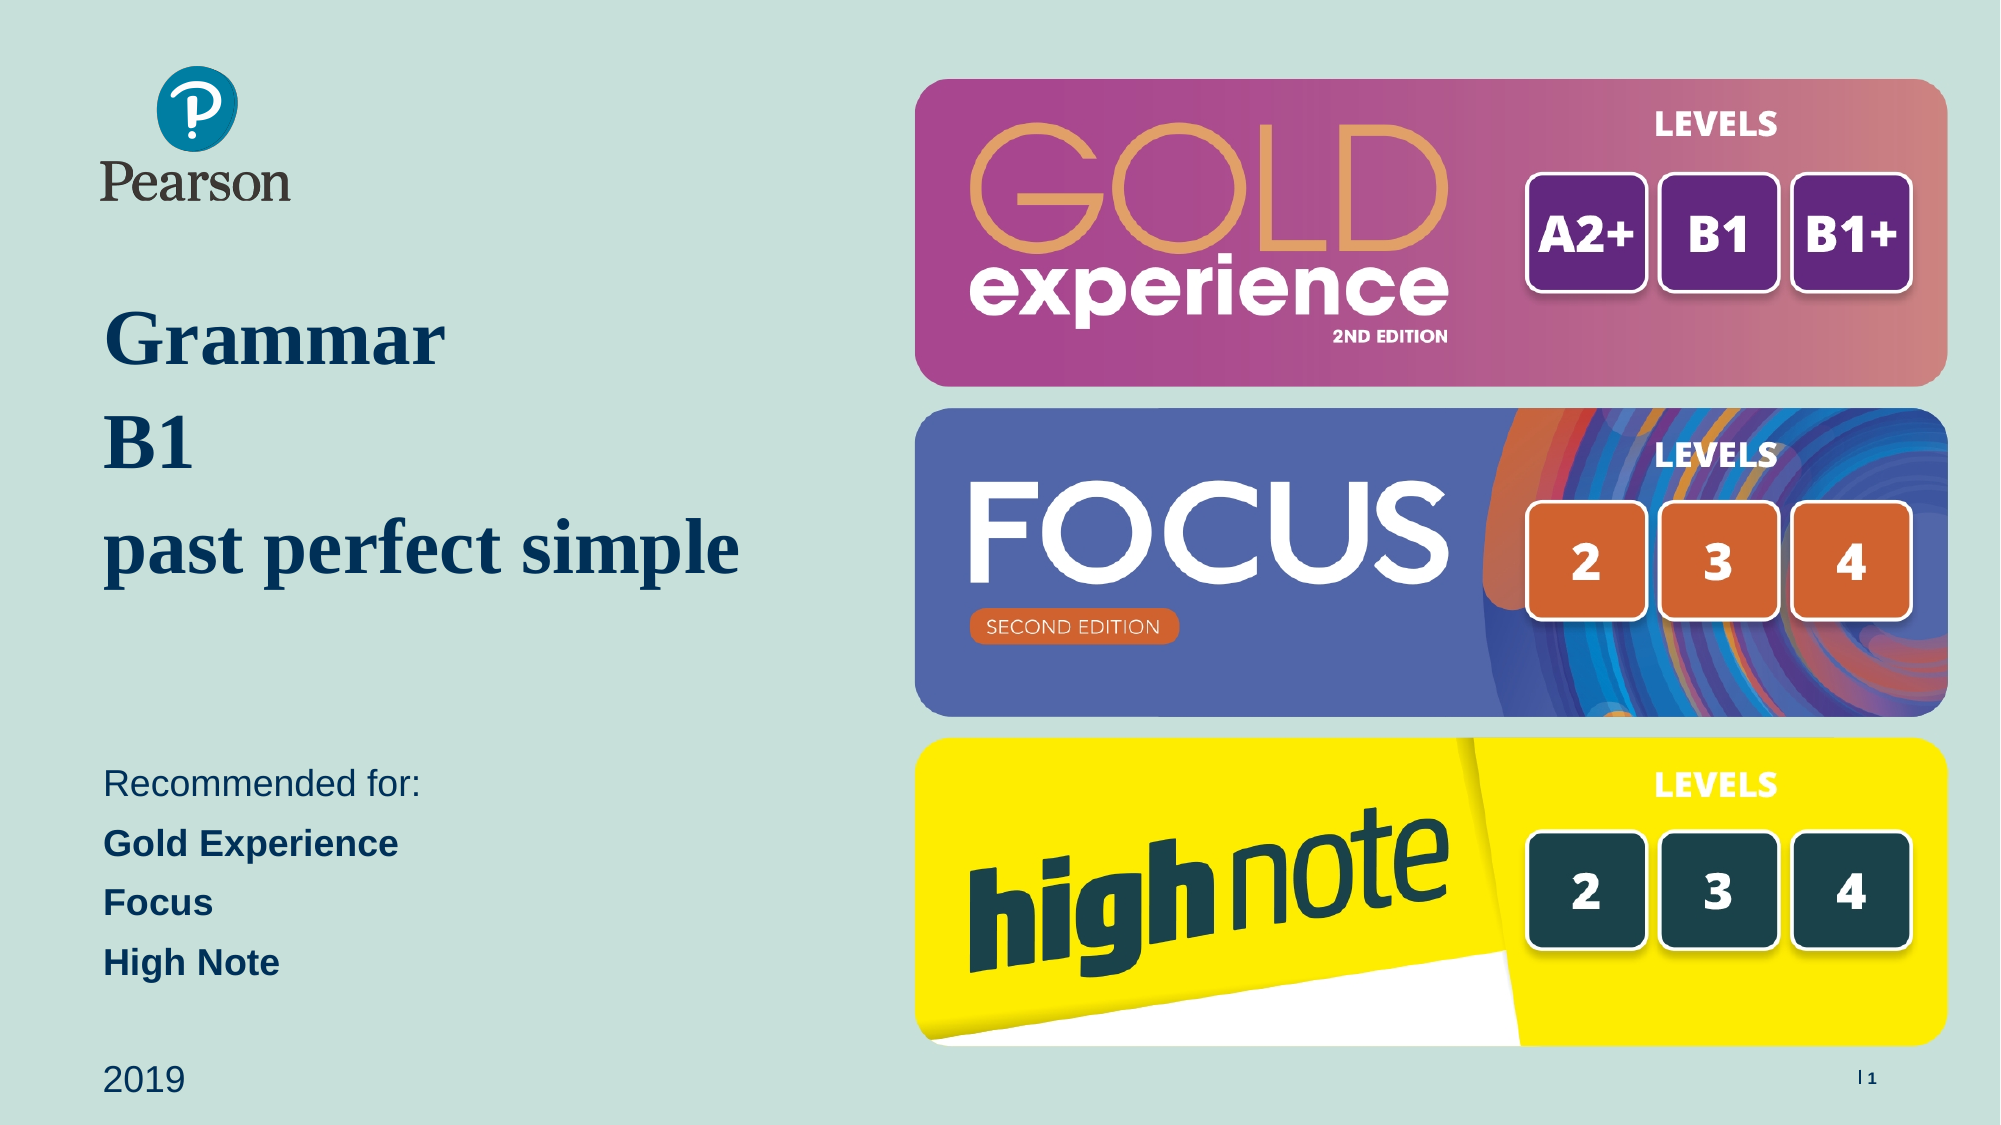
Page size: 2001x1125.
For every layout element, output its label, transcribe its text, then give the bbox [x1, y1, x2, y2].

slide_number 1 [1867, 1068, 1896, 1087]
picture [0, 0, 2001, 1125]
text_box Recommended for: Gold Experience Focus High Note [103, 743, 857, 930]
list 2019 [102, 1045, 970, 1093]
title Grammar B1 past perfect simple [103, 275, 921, 615]
